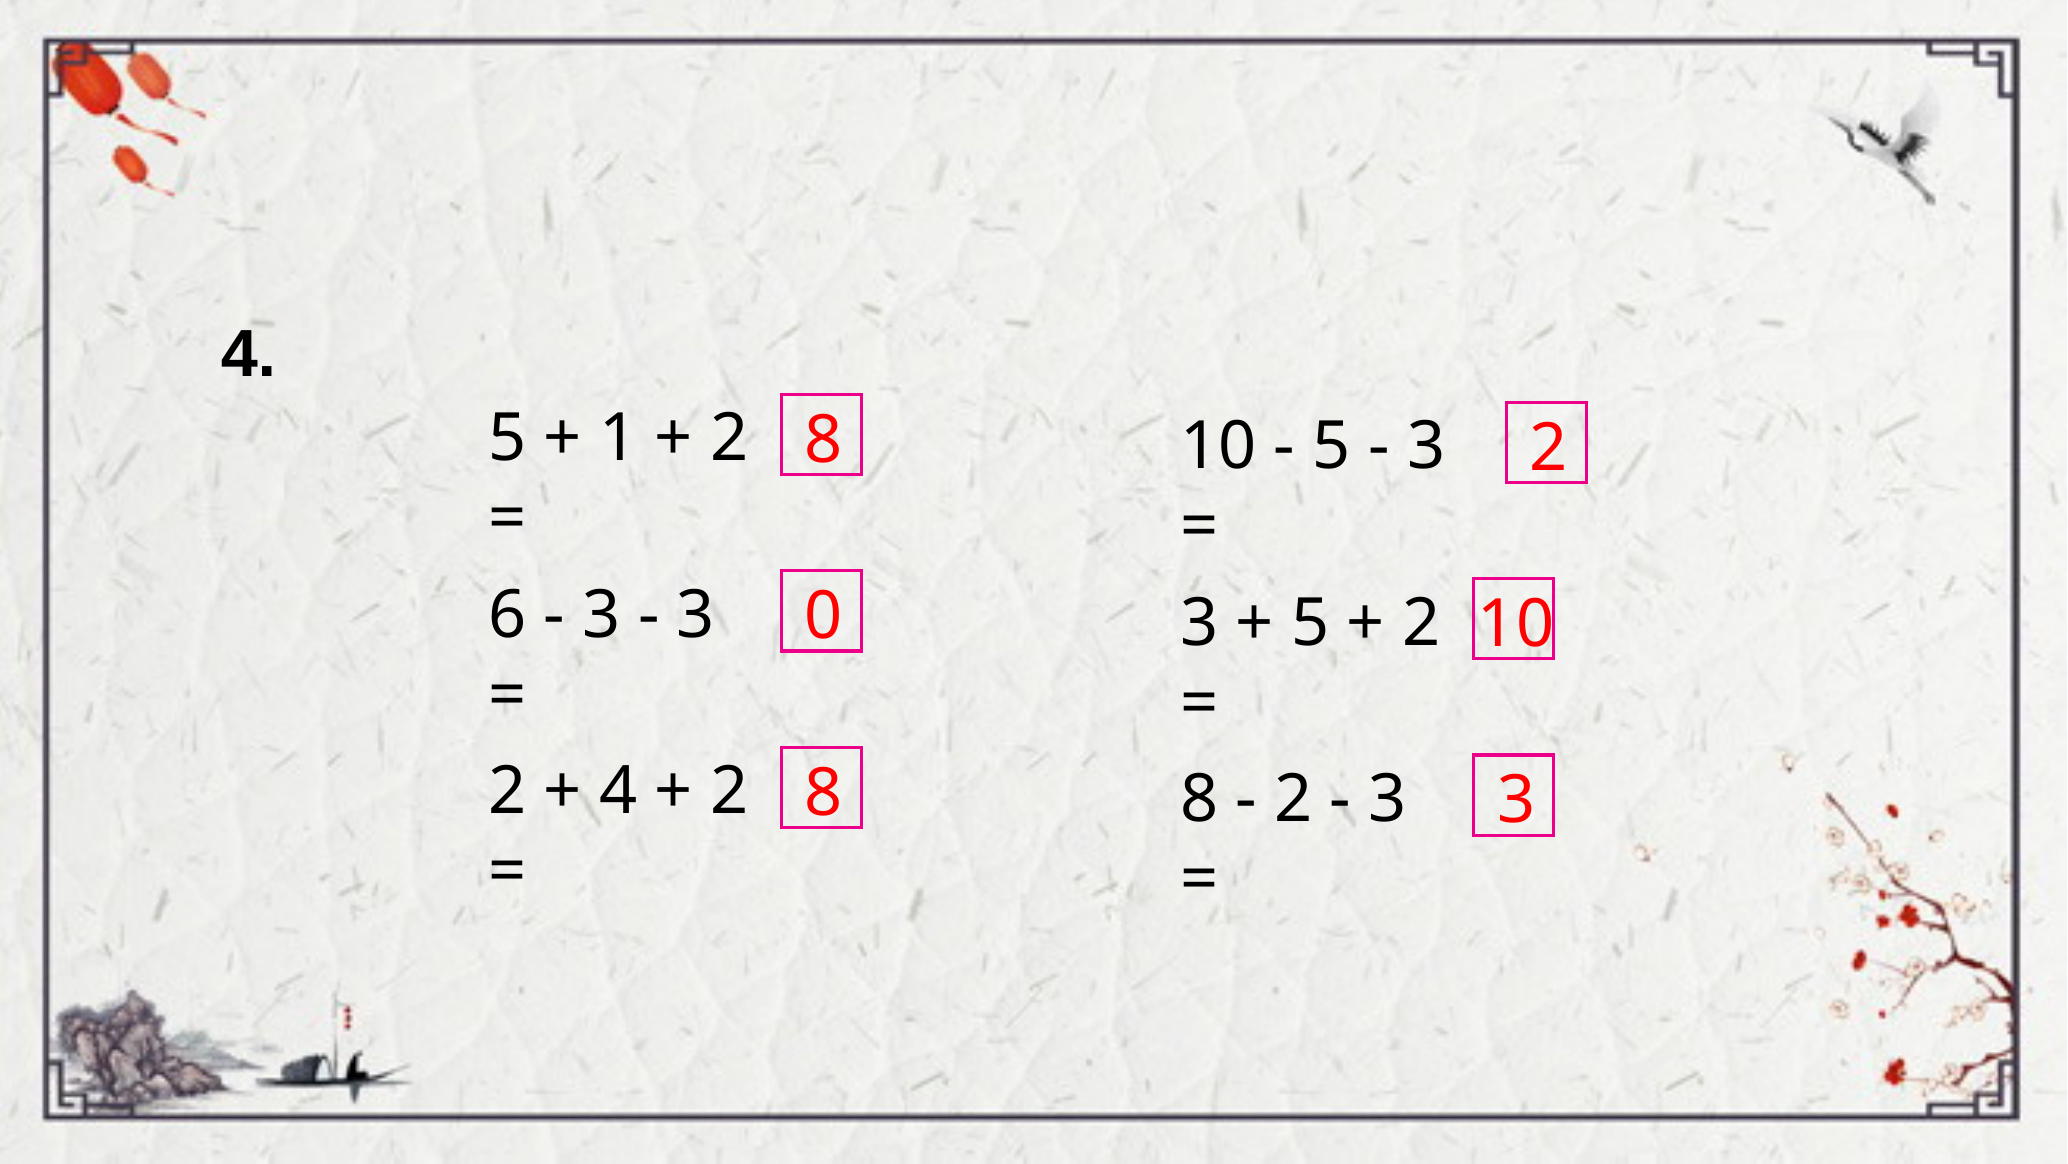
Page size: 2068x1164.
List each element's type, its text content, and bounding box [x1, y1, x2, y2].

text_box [473, 739, 862, 836]
picture [0, 0, 2068, 1164]
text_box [1165, 570, 1554, 667]
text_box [1165, 394, 1587, 491]
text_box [473, 386, 862, 483]
text_box 4. [205, 302, 321, 398]
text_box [473, 563, 862, 660]
text_box 10 [1462, 572, 1570, 668]
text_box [1165, 747, 1554, 844]
